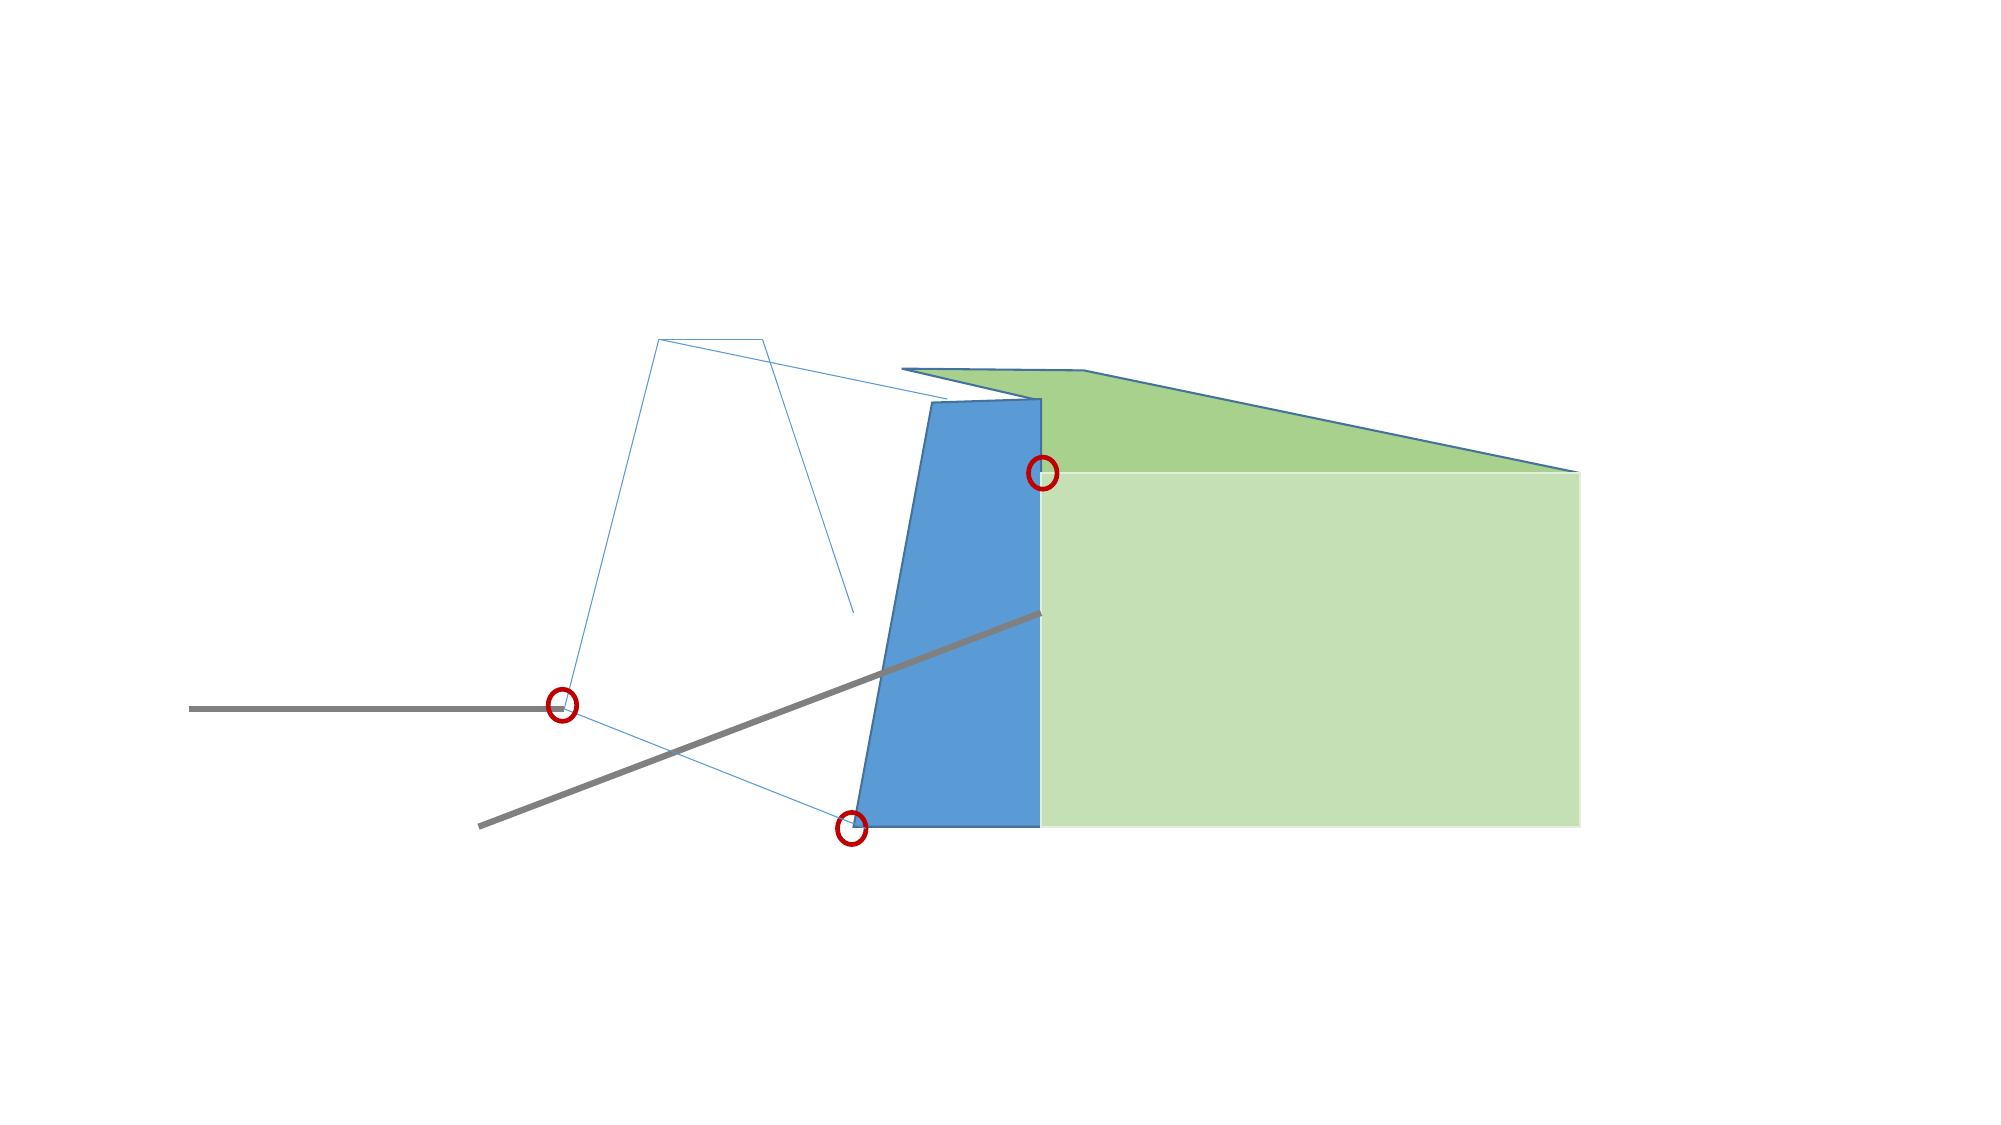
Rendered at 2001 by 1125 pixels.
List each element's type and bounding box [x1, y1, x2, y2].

text_box [547, 709, 564, 723]
text_box [547, 688, 564, 708]
text_box [762, 339, 1042, 399]
text_box [866, 617, 1040, 828]
text_box [881, 397, 1043, 669]
text_box [564, 339, 659, 709]
text_box [836, 822, 868, 846]
text_box [659, 340, 933, 403]
text_box [1040, 472, 1581, 828]
text_box [564, 708, 866, 829]
text_box [1042, 368, 1580, 472]
text_box [1027, 456, 1059, 491]
